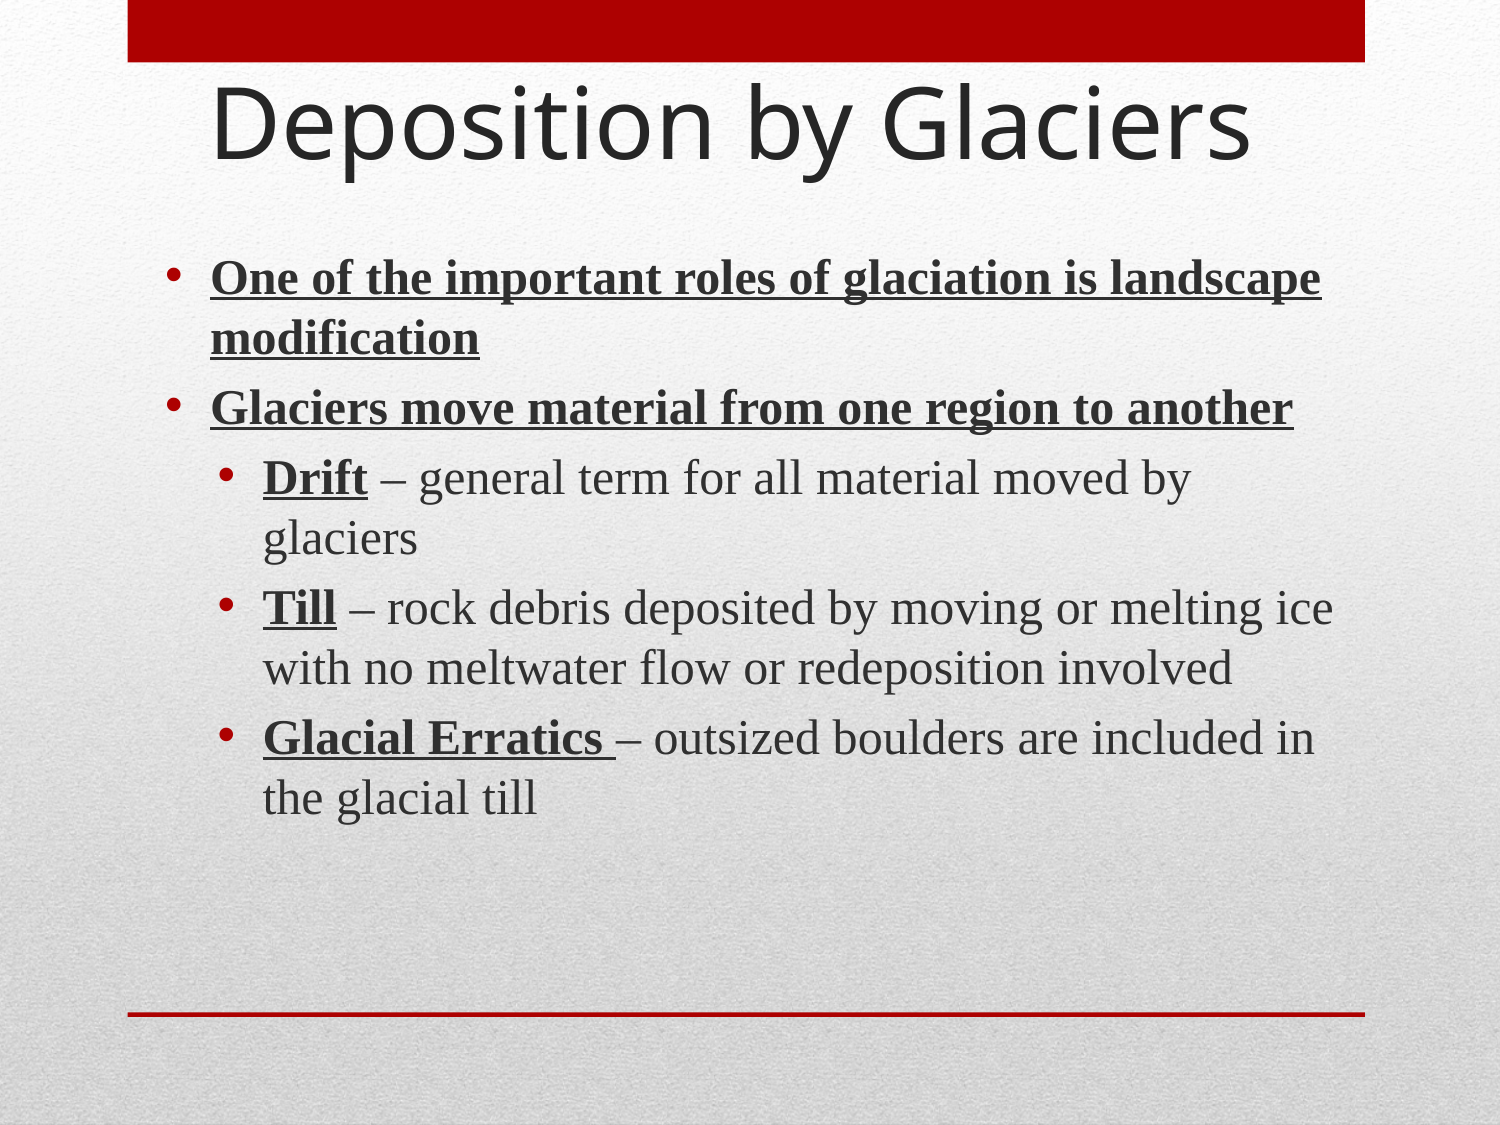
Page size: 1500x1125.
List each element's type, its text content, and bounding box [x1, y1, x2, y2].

title Deposition by Glaciers [162, 0, 1300, 162]
list One of the important roles of glaciation is landscape modification Glaciers move material from one region to another Drift – general term for all material moved by glaciers Till – rock debris deposited by moving or melting ice with no meltwater flow or redeposition involved Glacial Erratics – outsized boulders are included in the glacial till [150, 162, 1350, 906]
